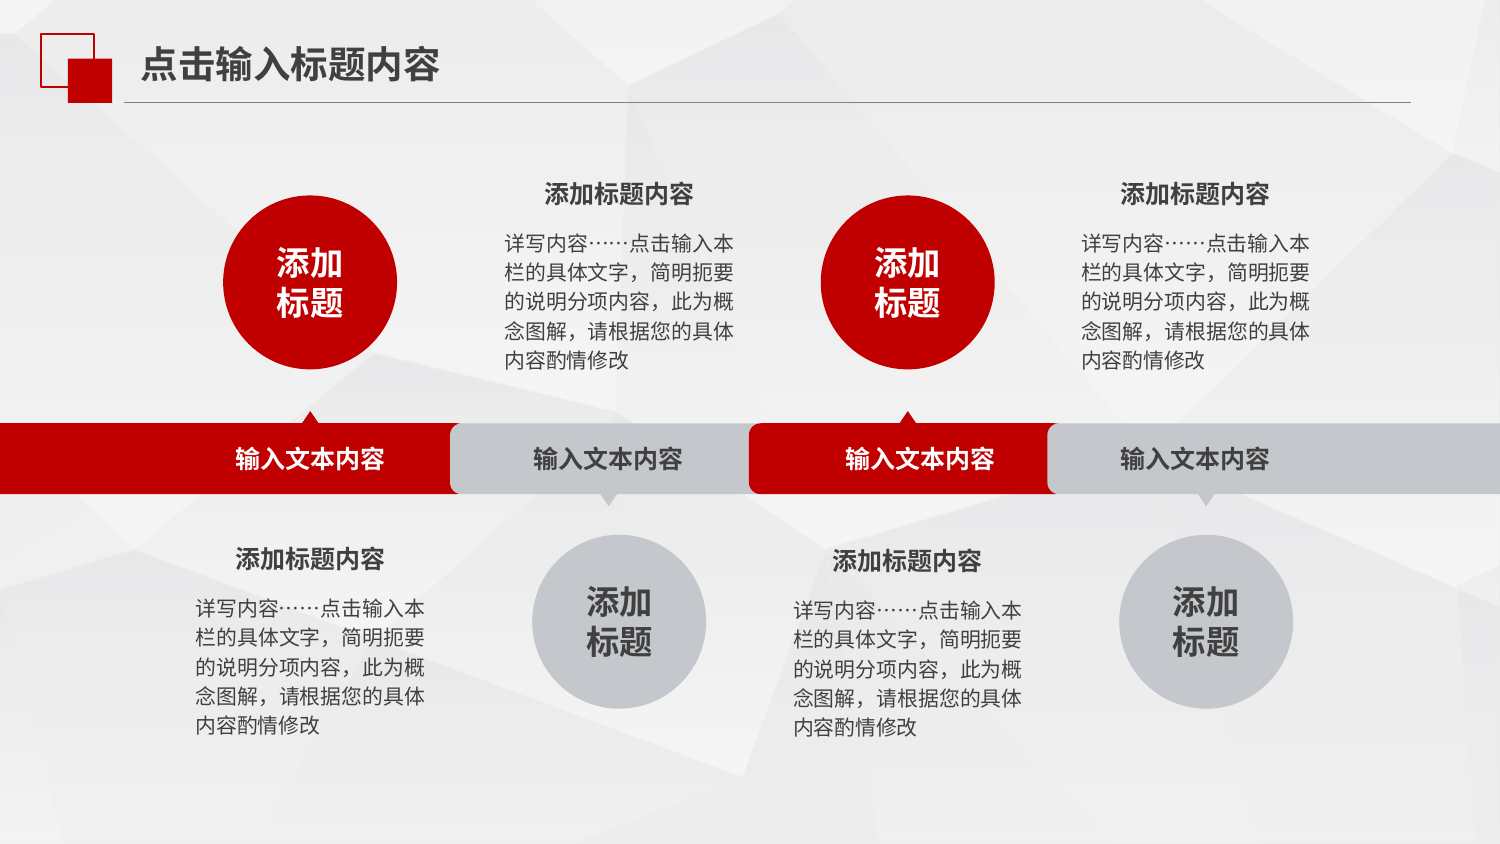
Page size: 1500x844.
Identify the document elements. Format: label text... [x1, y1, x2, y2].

text_box 添加标题内容 [1097, 178, 1294, 209]
text_box 详写内容……点击输入本栏的具体文字，简明扼要的说明分项内容，此为概念图解，请根据您的具体内容酌情修改 [195, 591, 425, 738]
text_box 添加标题 [573, 581, 666, 662]
text_box 详写内容……点击输入本栏的具体文字，简明扼要的说明分项内容，此为概念图解，请根据您的具体内容酌情修改 [1081, 226, 1311, 373]
picture [0, 0, 1500, 423]
picture [0, 495, 1500, 844]
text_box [748, 410, 1067, 495]
text_box 添加标题内容 [212, 543, 409, 574]
text_box [820, 195, 995, 370]
text_box 添加标题 [1160, 581, 1253, 662]
text_box [532, 534, 707, 709]
text_box 详写内容……点击输入本栏的具体文字，简明扼要的说明分项内容，此为概念图解，请根据您的具体内容酌情修改 [504, 226, 734, 373]
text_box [1047, 423, 1500, 507]
text_box [223, 195, 398, 370]
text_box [449, 423, 768, 507]
text_box 点击输入标题内容 [140, 32, 491, 95]
text_box 添加标题 [861, 242, 954, 322]
text_box [1119, 534, 1294, 709]
text_box 添加标题内容 [521, 178, 718, 209]
text_box 添加标题 [264, 242, 357, 322]
text_box 详写内容……点击输入本栏的具体文字，简明扼要的说明分项内容，此为概念图解，请根据您的具体内容酌情修改 [793, 593, 1023, 740]
text_box 添加标题内容 [809, 545, 1006, 576]
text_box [0, 410, 470, 495]
